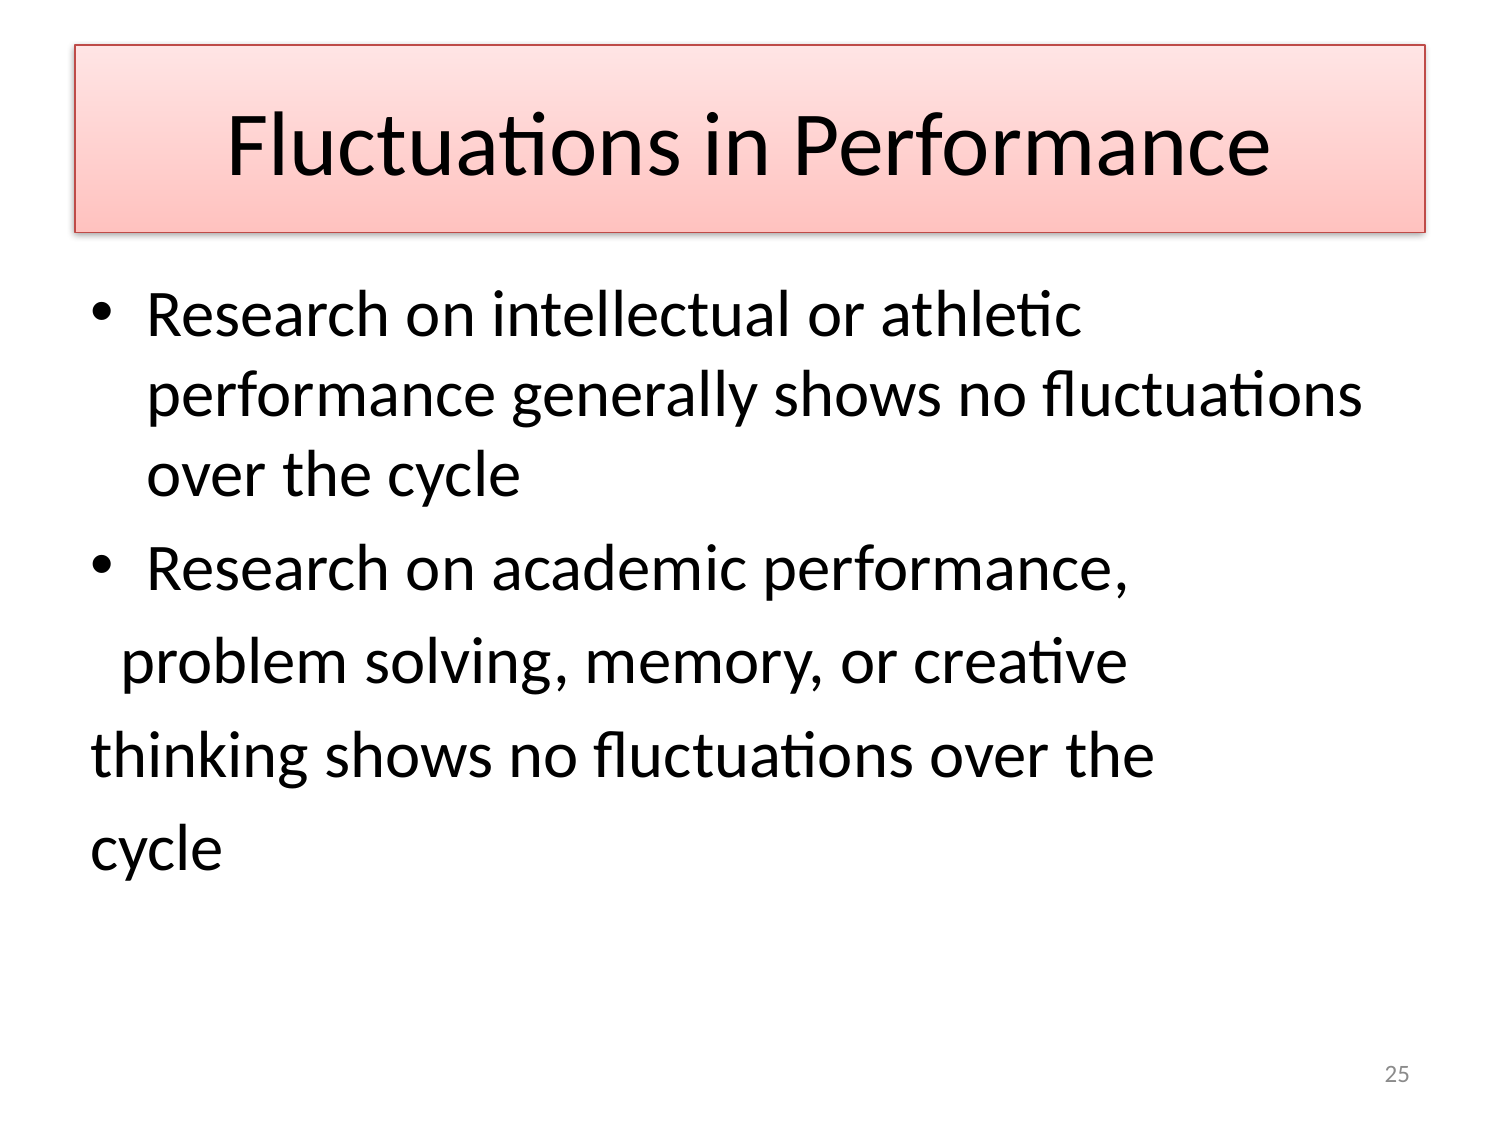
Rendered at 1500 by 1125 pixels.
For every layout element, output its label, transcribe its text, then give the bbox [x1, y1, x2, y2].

list Research on intellectual or athletic performance generally shows no fluctuations over the cycle Research on academic performance, problem solving, memory, or creative thinking shows no fluctuations over the cycle [75, 262, 1425, 1005]
title Fluctuations in Performance [74, 44, 1426, 233]
slide_number 25 [1074, 1042, 1425, 1103]
